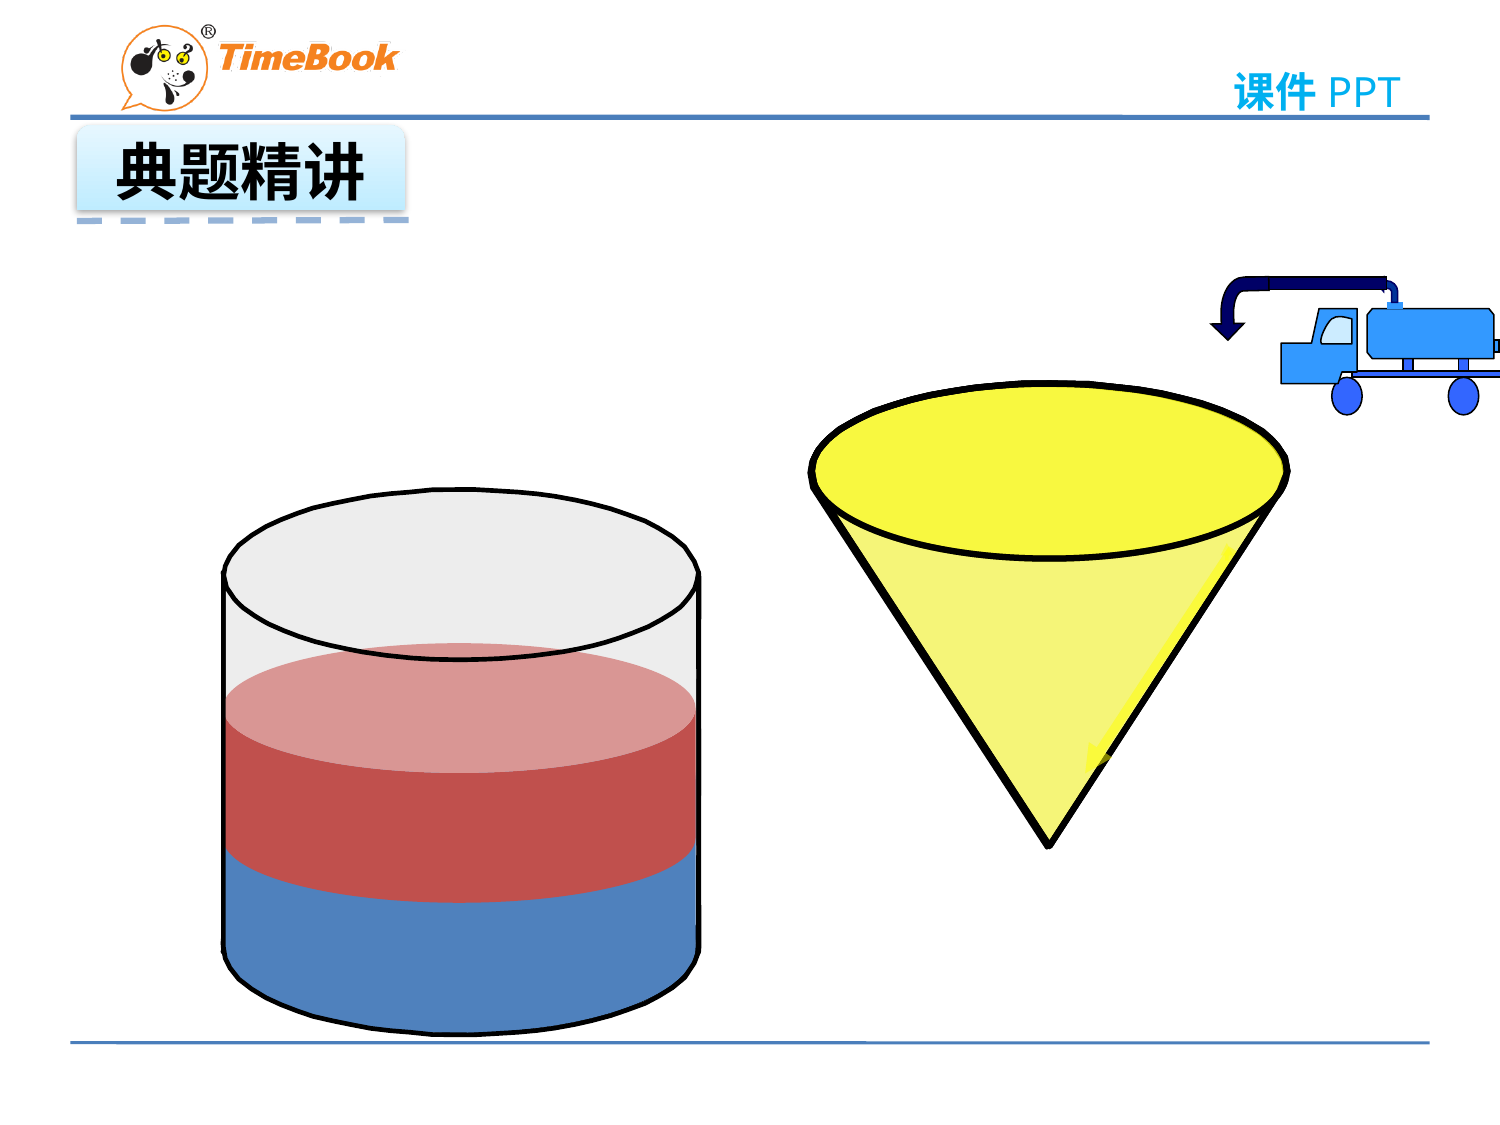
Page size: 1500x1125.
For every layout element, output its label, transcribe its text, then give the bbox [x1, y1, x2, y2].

picture [118, 22, 408, 113]
text_box 典题精讲 [76, 124, 406, 212]
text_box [1084, 542, 1233, 774]
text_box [811, 383, 1288, 847]
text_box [222, 489, 700, 1036]
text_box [1210, 276, 1500, 415]
